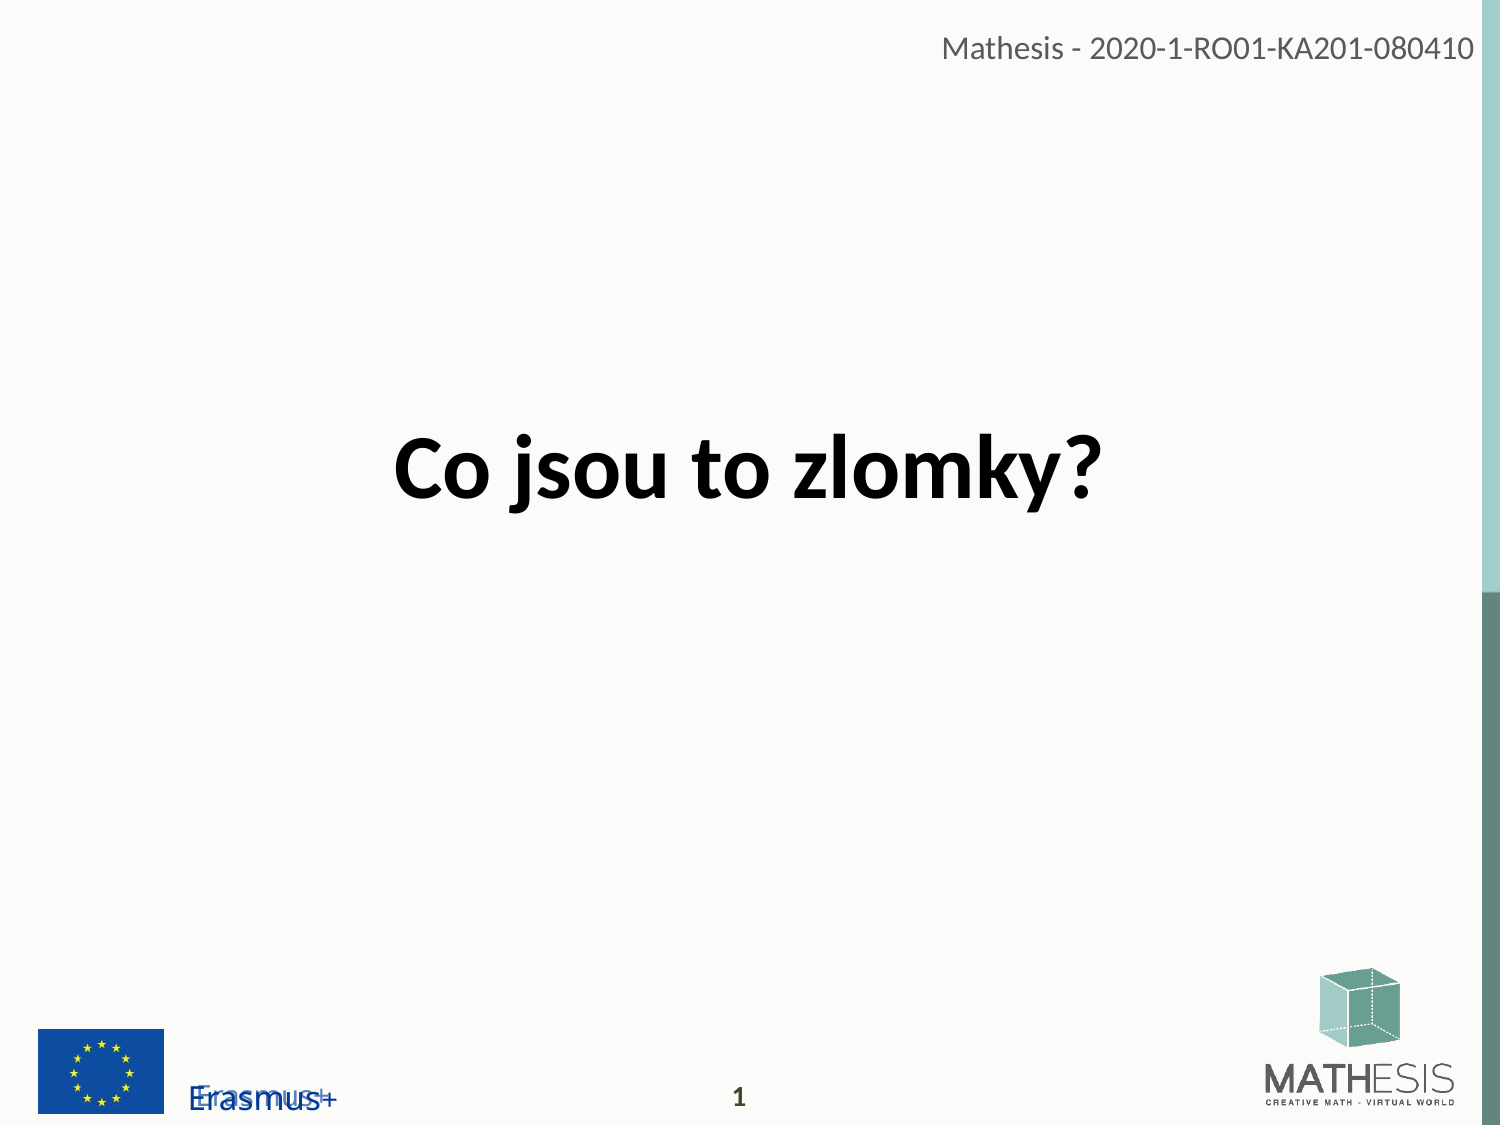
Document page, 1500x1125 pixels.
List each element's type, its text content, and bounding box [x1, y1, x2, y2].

picture [38, 1029, 164, 1114]
title Co jsou to zlomky? [75, 399, 1425, 588]
